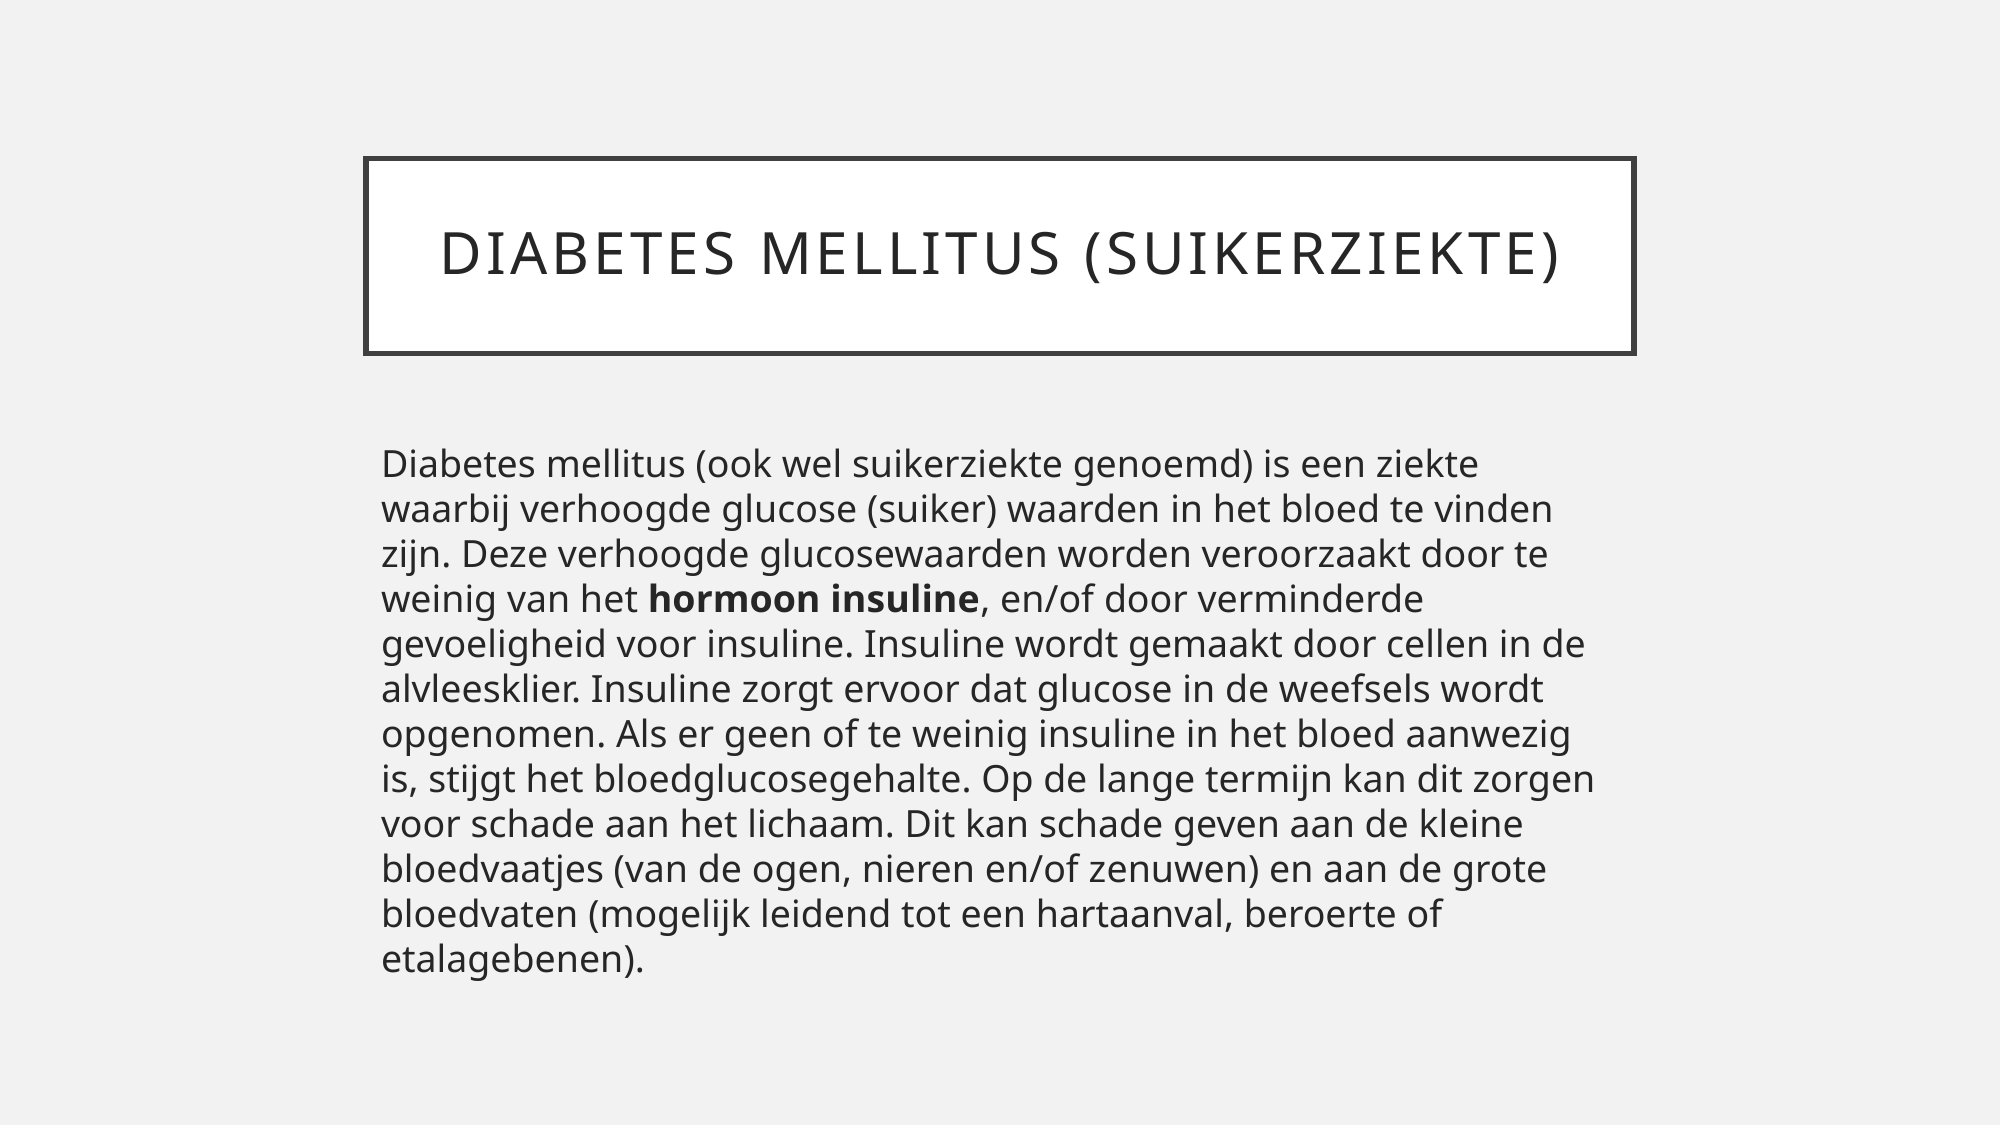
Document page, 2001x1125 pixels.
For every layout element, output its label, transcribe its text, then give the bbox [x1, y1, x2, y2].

list ​Diabetes mellitus (ook wel suikerziekte genoemd) is een ziekte waarbij verhoogde glucose (suiker) waarden in het bloed te vinden zijn. Deze verhoogde glucosewaarden worden veroorzaakt door te weinig van het hormoon insuline, en/of door verminderde gevoeligheid voor insuline. Insuline wordt gemaakt door cellen in de alvleesklier. Insuline zorgt ervoor dat glucose in de weefsels wordt opgenomen. Als er geen of te weinig insuline in het bloed aanwezig is, stijgt het bloedglucosegehalte. Op de lange termijn kan dit zorgen voor schade aan het lichaam. Dit kan schade geven aan de kleine bloedvaatjes (van de ogen, nieren en/of zenuwen) en aan de grote bloedvaten (mogelijk leidend tot een hartaanval, beroerte of etalagebenen). [366, 432, 1634, 942]
title Diabetes mellitus (suikerziekte) [363, 156, 1637, 356]
